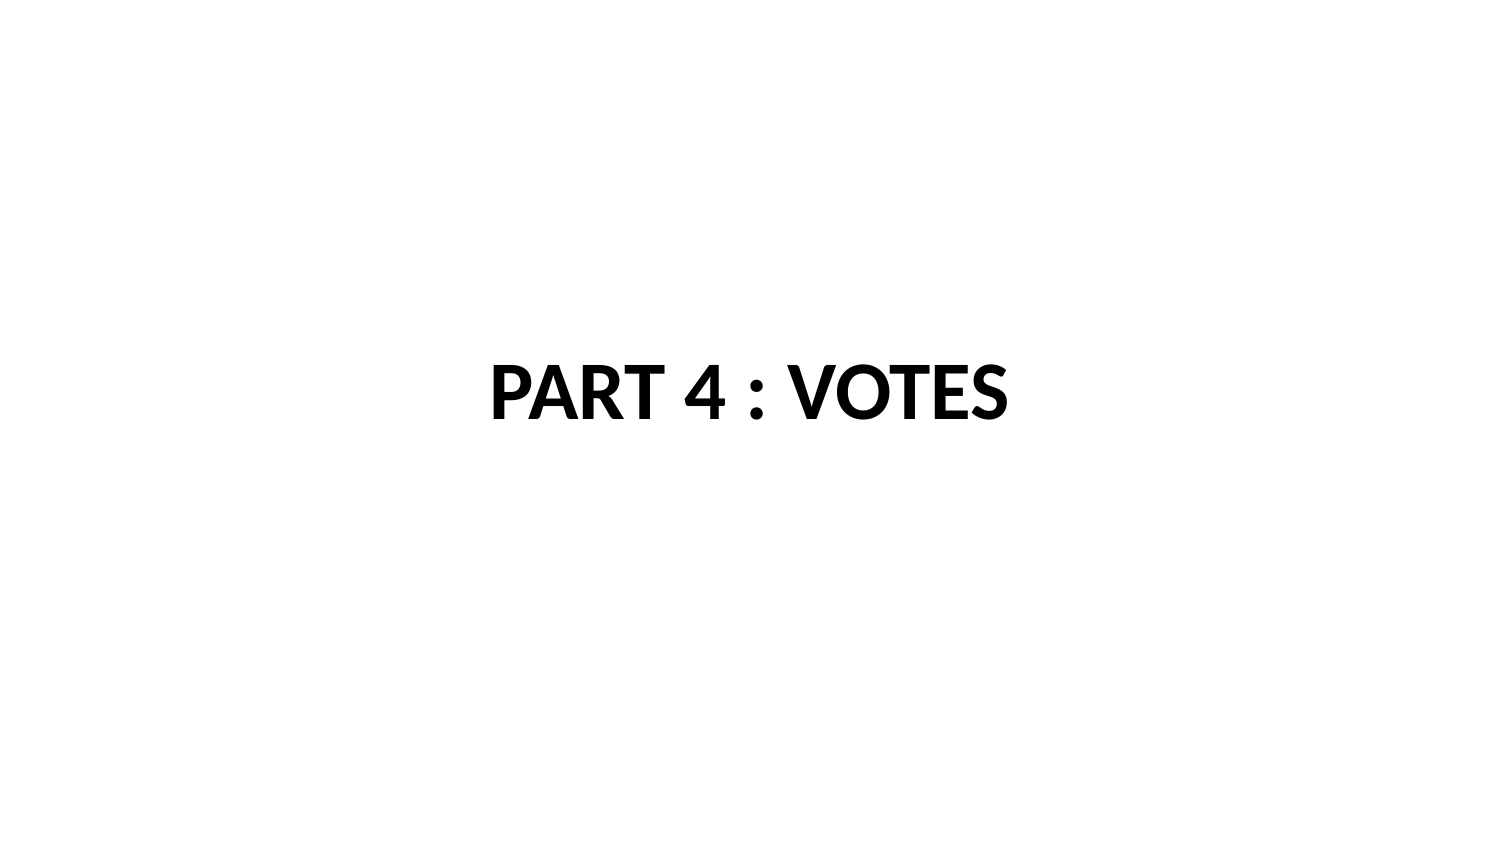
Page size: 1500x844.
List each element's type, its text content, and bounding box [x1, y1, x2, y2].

text_box Part 4 : VOTES [112, 328, 1388, 553]
